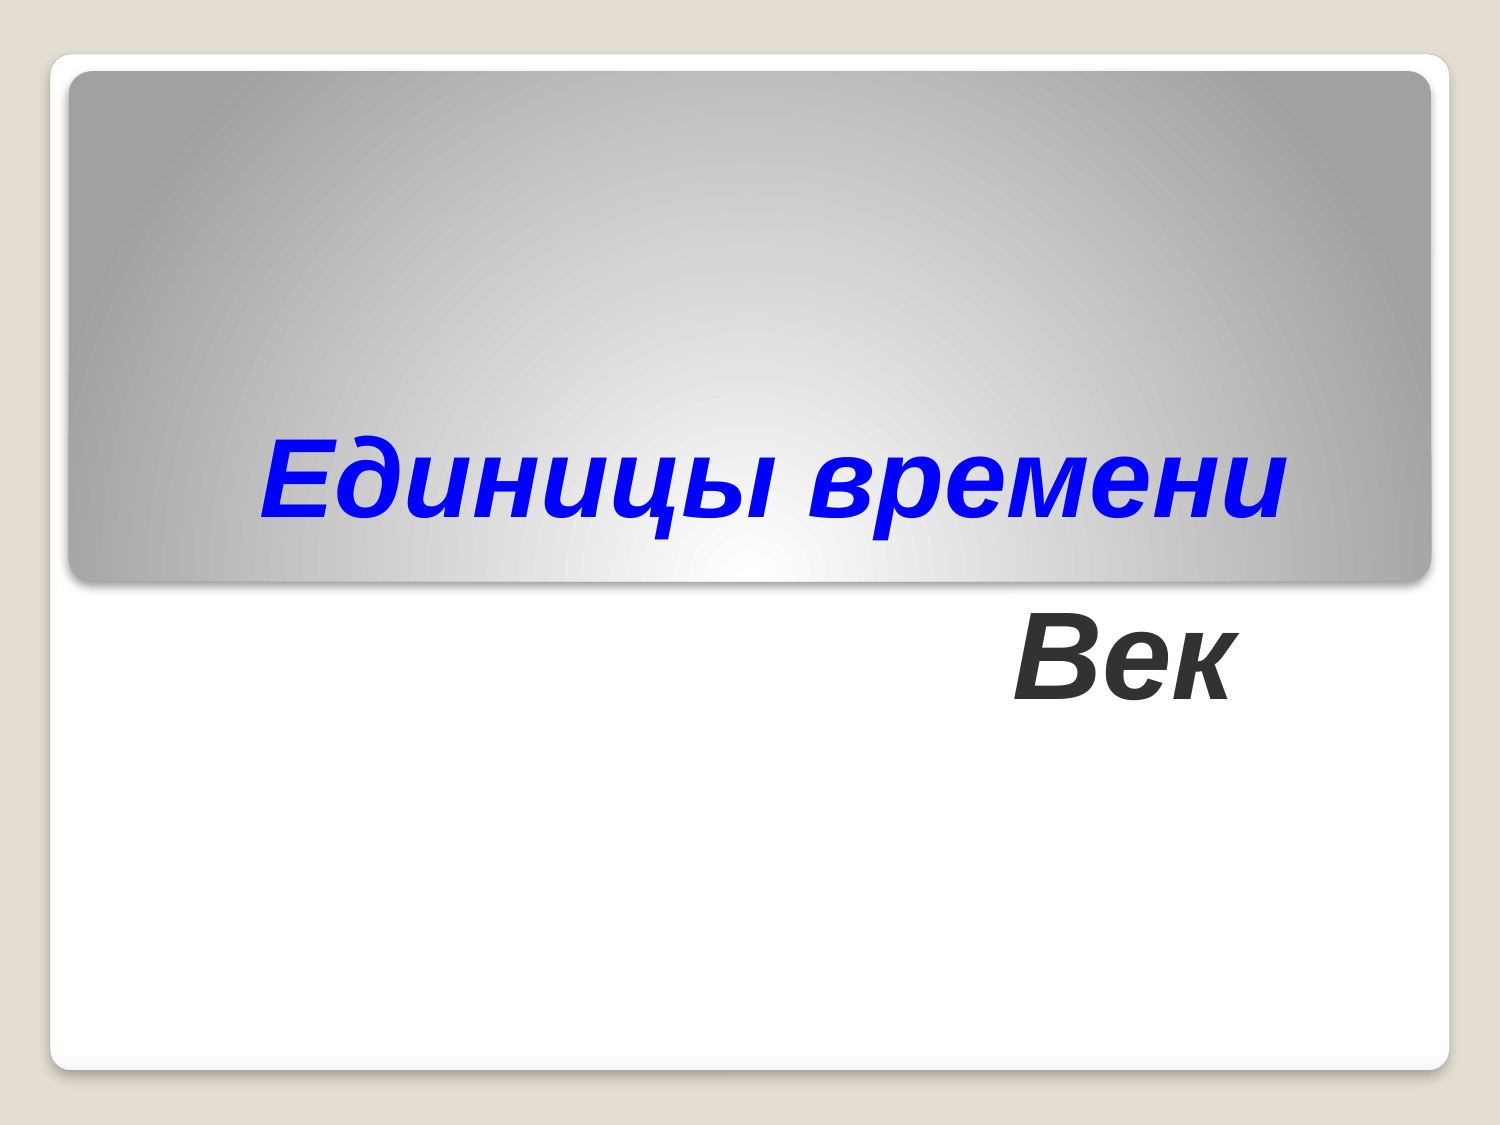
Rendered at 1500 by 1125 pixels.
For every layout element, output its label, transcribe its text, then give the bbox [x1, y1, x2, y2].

subtitle Век [254, 575, 1250, 830]
title Единицы времени [218, 385, 1319, 548]
